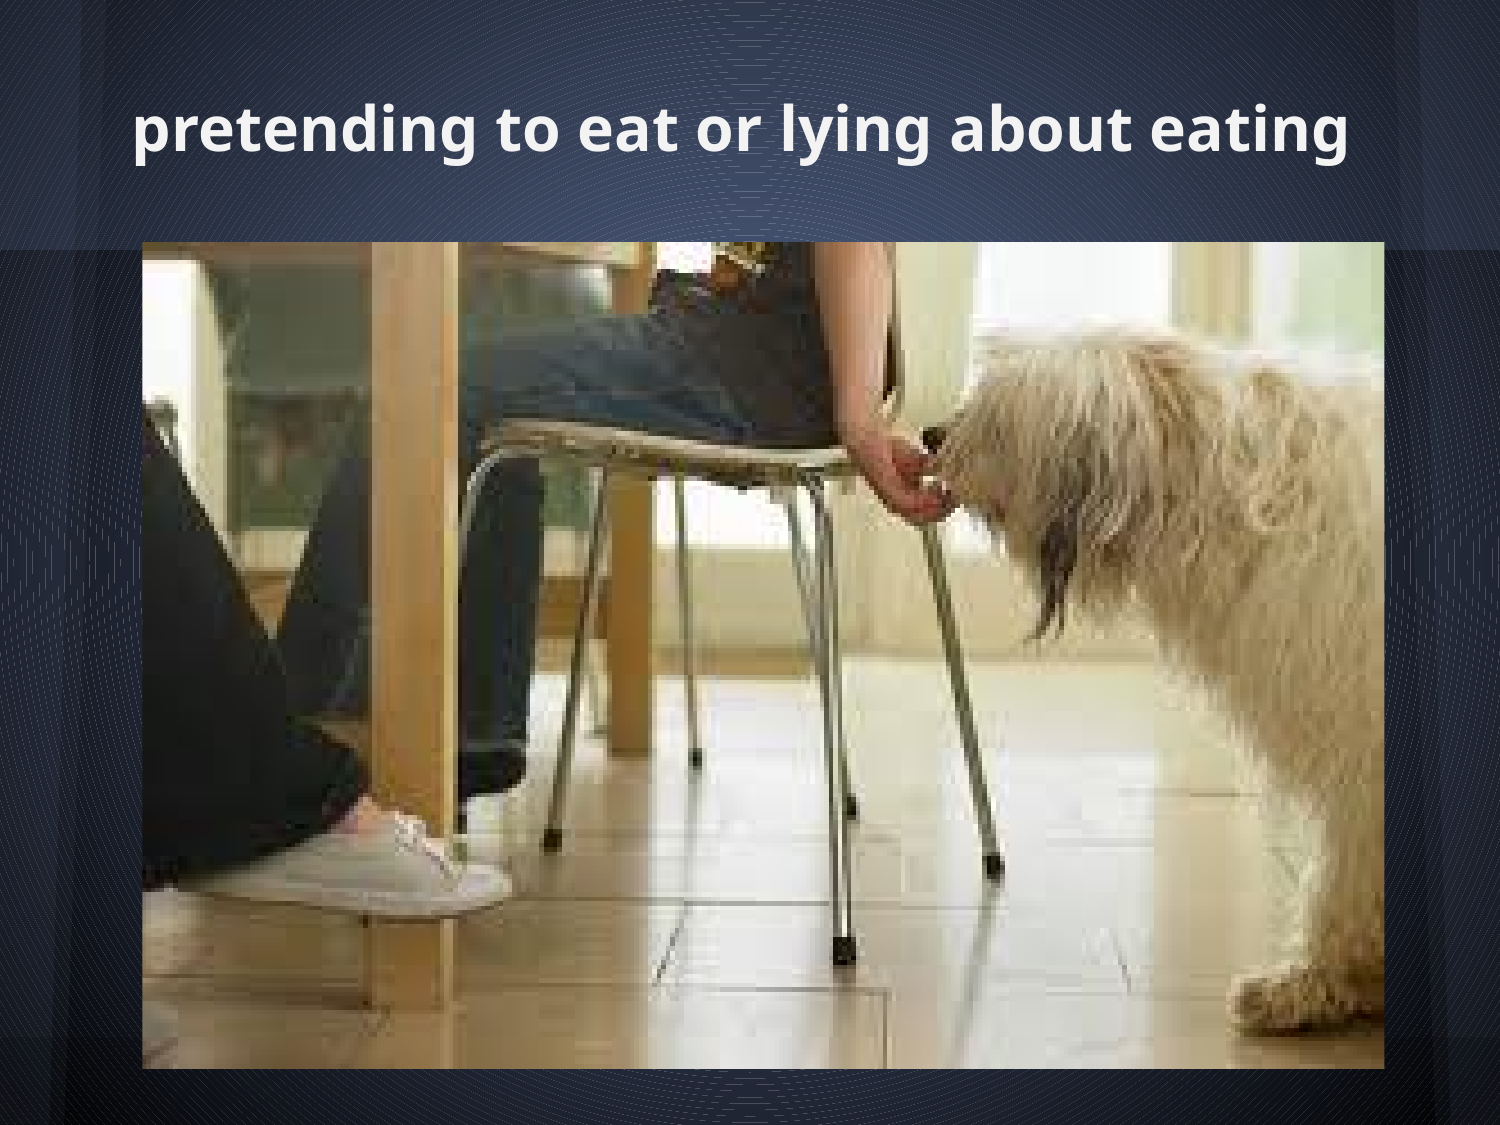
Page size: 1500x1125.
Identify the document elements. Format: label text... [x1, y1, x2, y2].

list pretending to eat or lying about eating [75, 73, 1425, 889]
text_box [142, 242, 1385, 1069]
